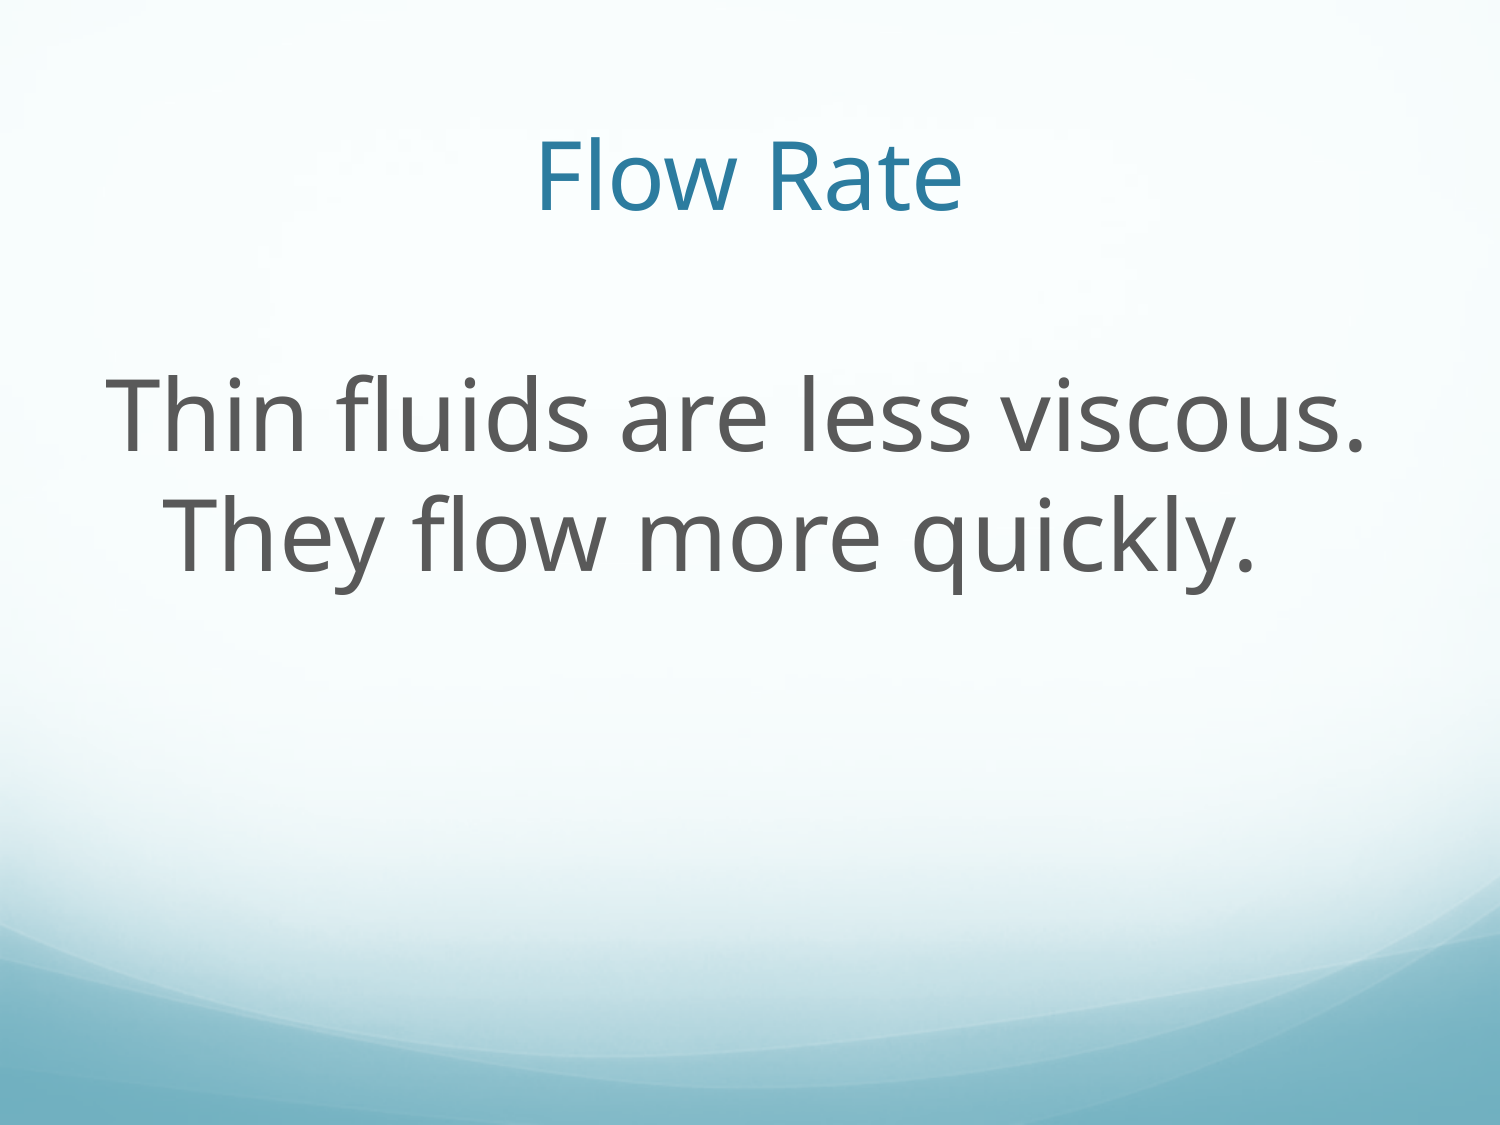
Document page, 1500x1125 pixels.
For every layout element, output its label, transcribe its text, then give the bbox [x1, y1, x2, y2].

title Flow Rate [90, 17, 1410, 237]
list Thin fluids are less viscous. They flow more quickly. [90, 262, 1410, 975]
